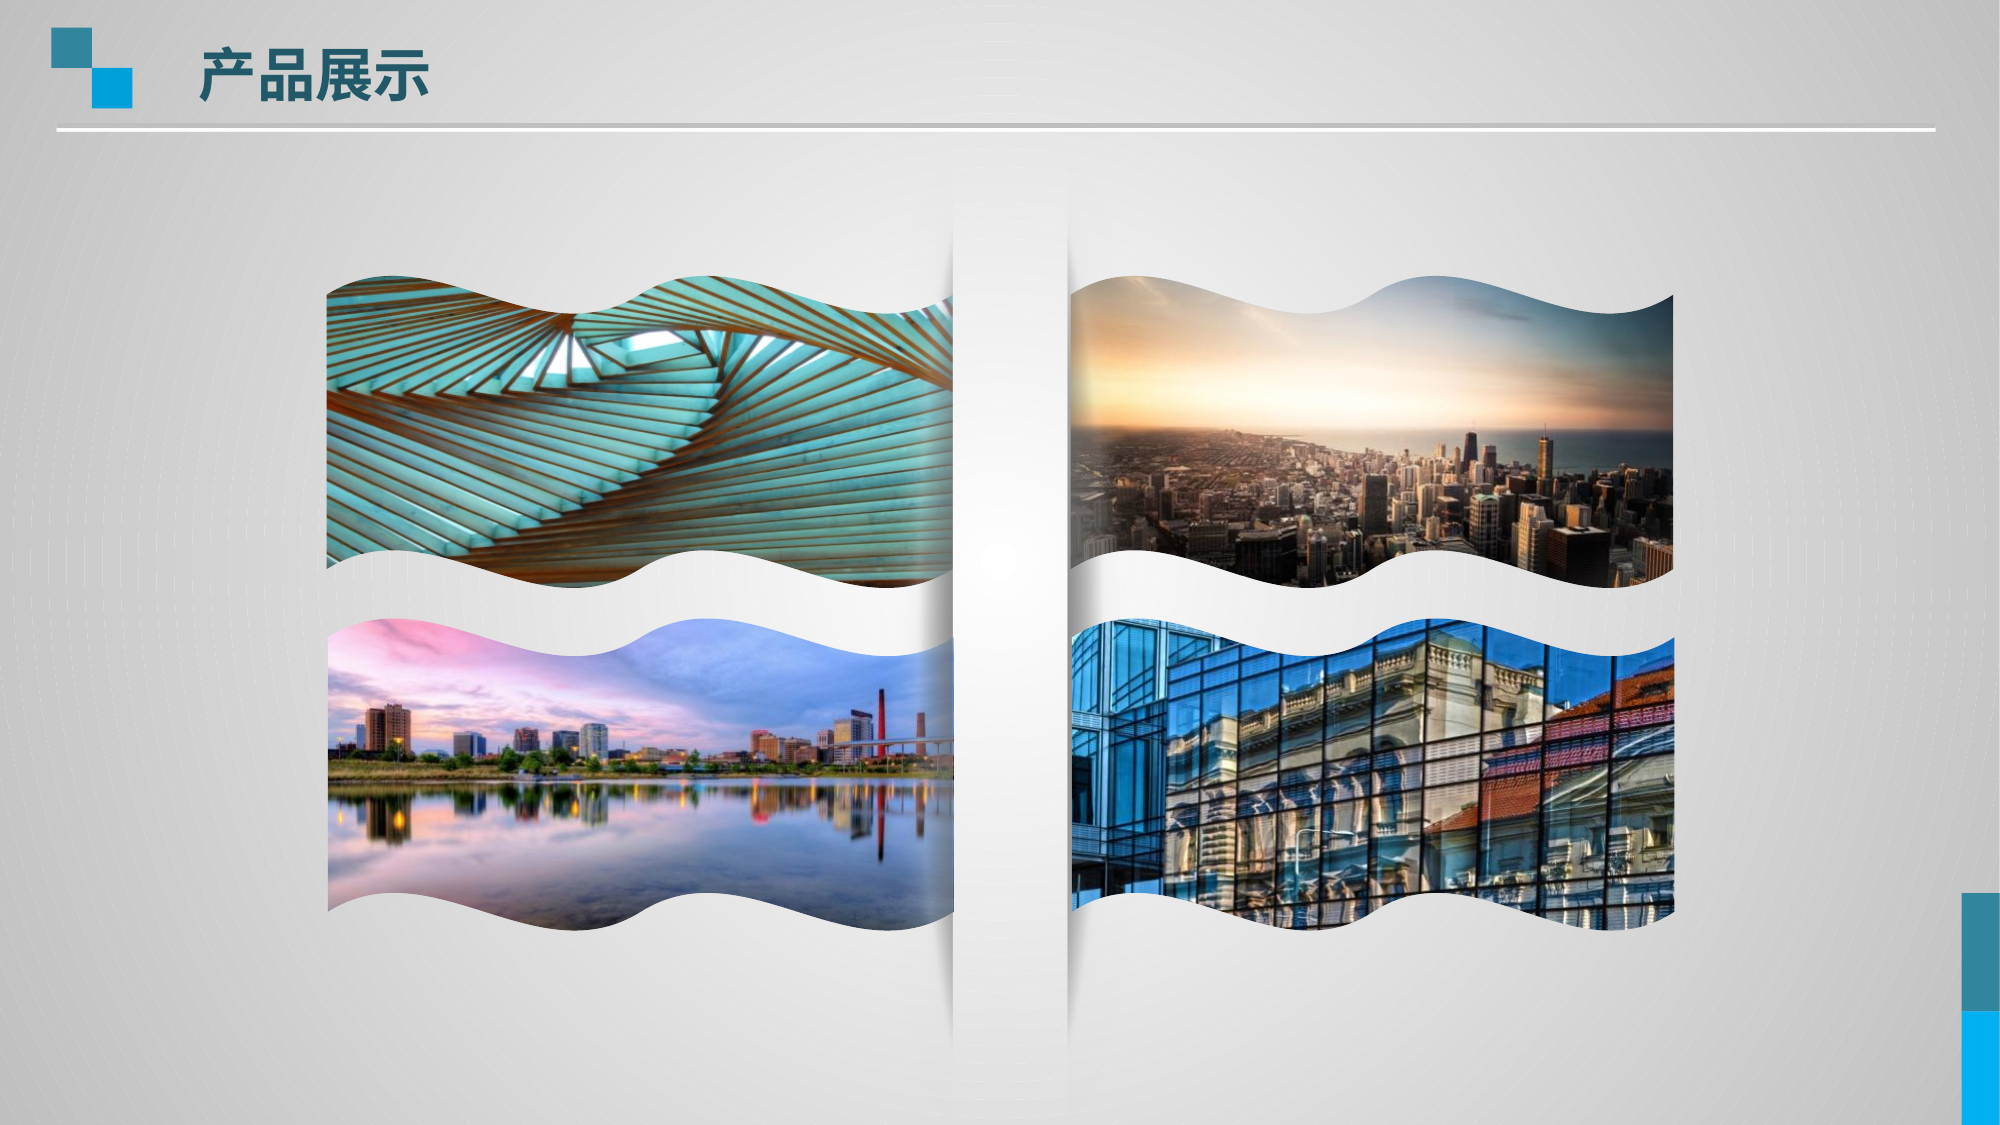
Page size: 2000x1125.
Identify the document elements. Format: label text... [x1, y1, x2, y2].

text_box [325, 616, 869, 933]
text_box [324, 273, 869, 591]
picture [412, 596, 1609, 684]
text_box 产品展示 [184, 30, 622, 116]
text_box [1154, 273, 1676, 591]
text_box [1069, 635, 1677, 933]
